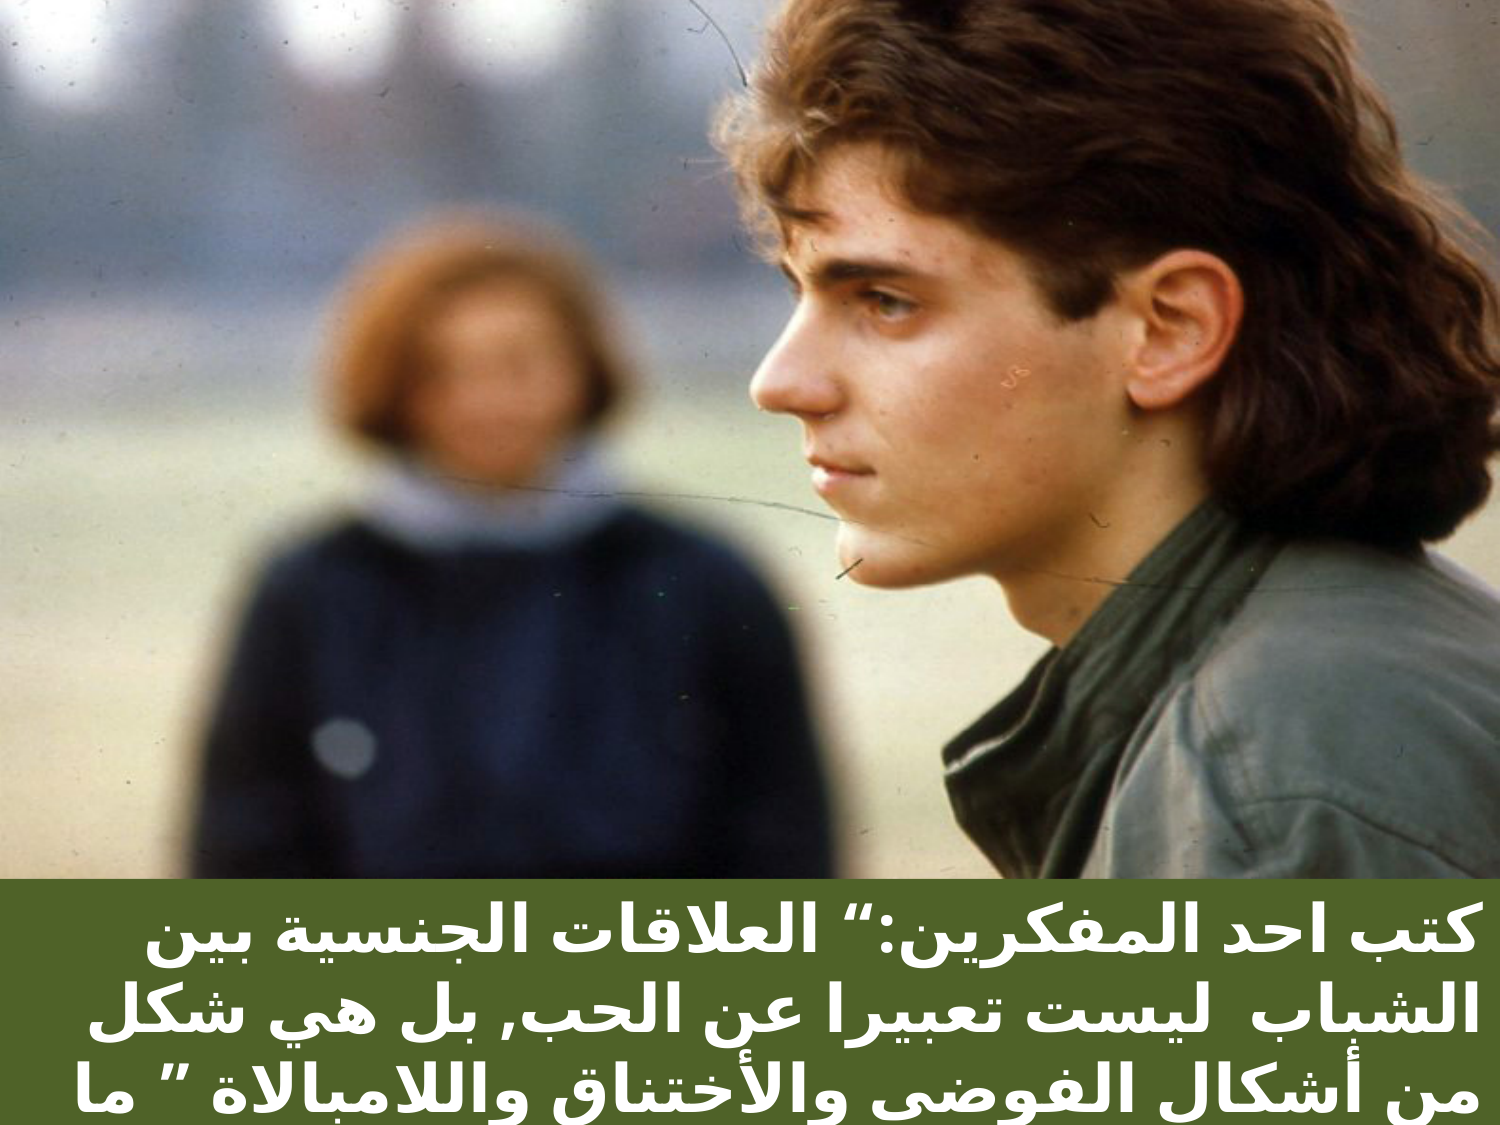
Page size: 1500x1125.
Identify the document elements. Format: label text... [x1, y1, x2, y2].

picture [0, 0, 1500, 880]
text_box كتب احد المفكرين:“ العلاقات الجنسية بين الشباب ليست تعبيرا عن الحب, بل هي شكل من أشكال الفوضى والأختناق واللامبالاة ” ما رأيك؟ [0, 886, 1500, 1125]
